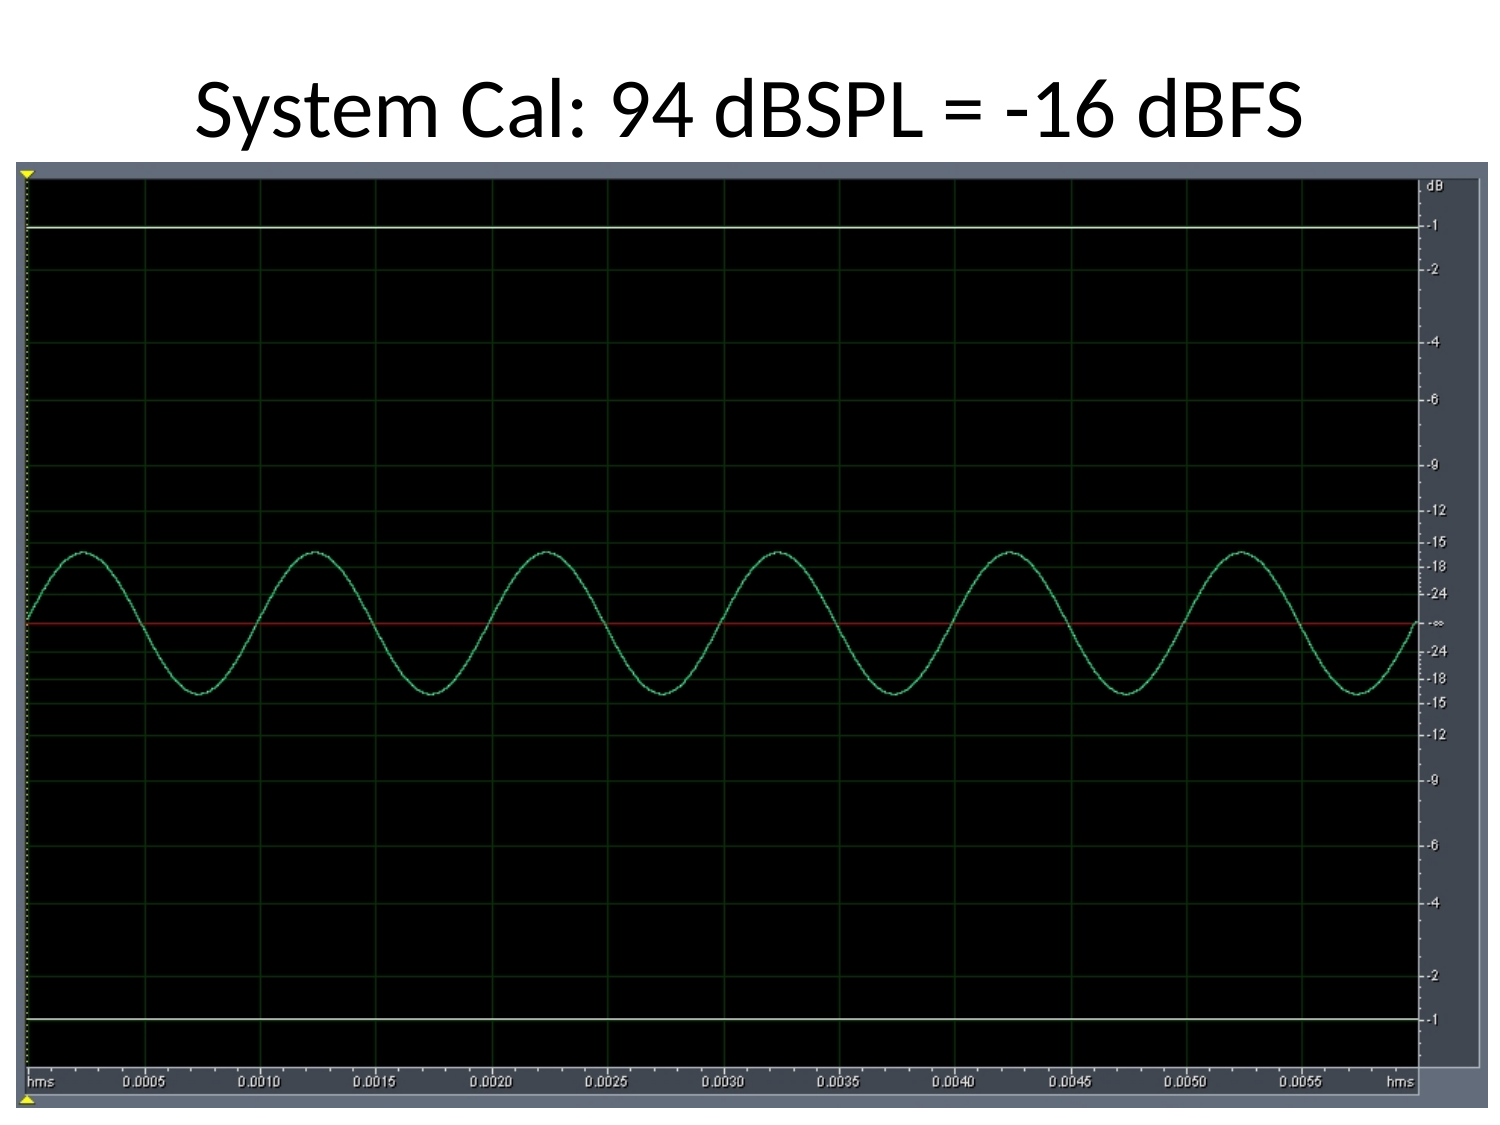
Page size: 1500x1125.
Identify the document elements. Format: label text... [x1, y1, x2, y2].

title System Cal: 94 dBSPL = -16 dBFS [75, 45, 1425, 160]
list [16, 162, 1488, 1108]
